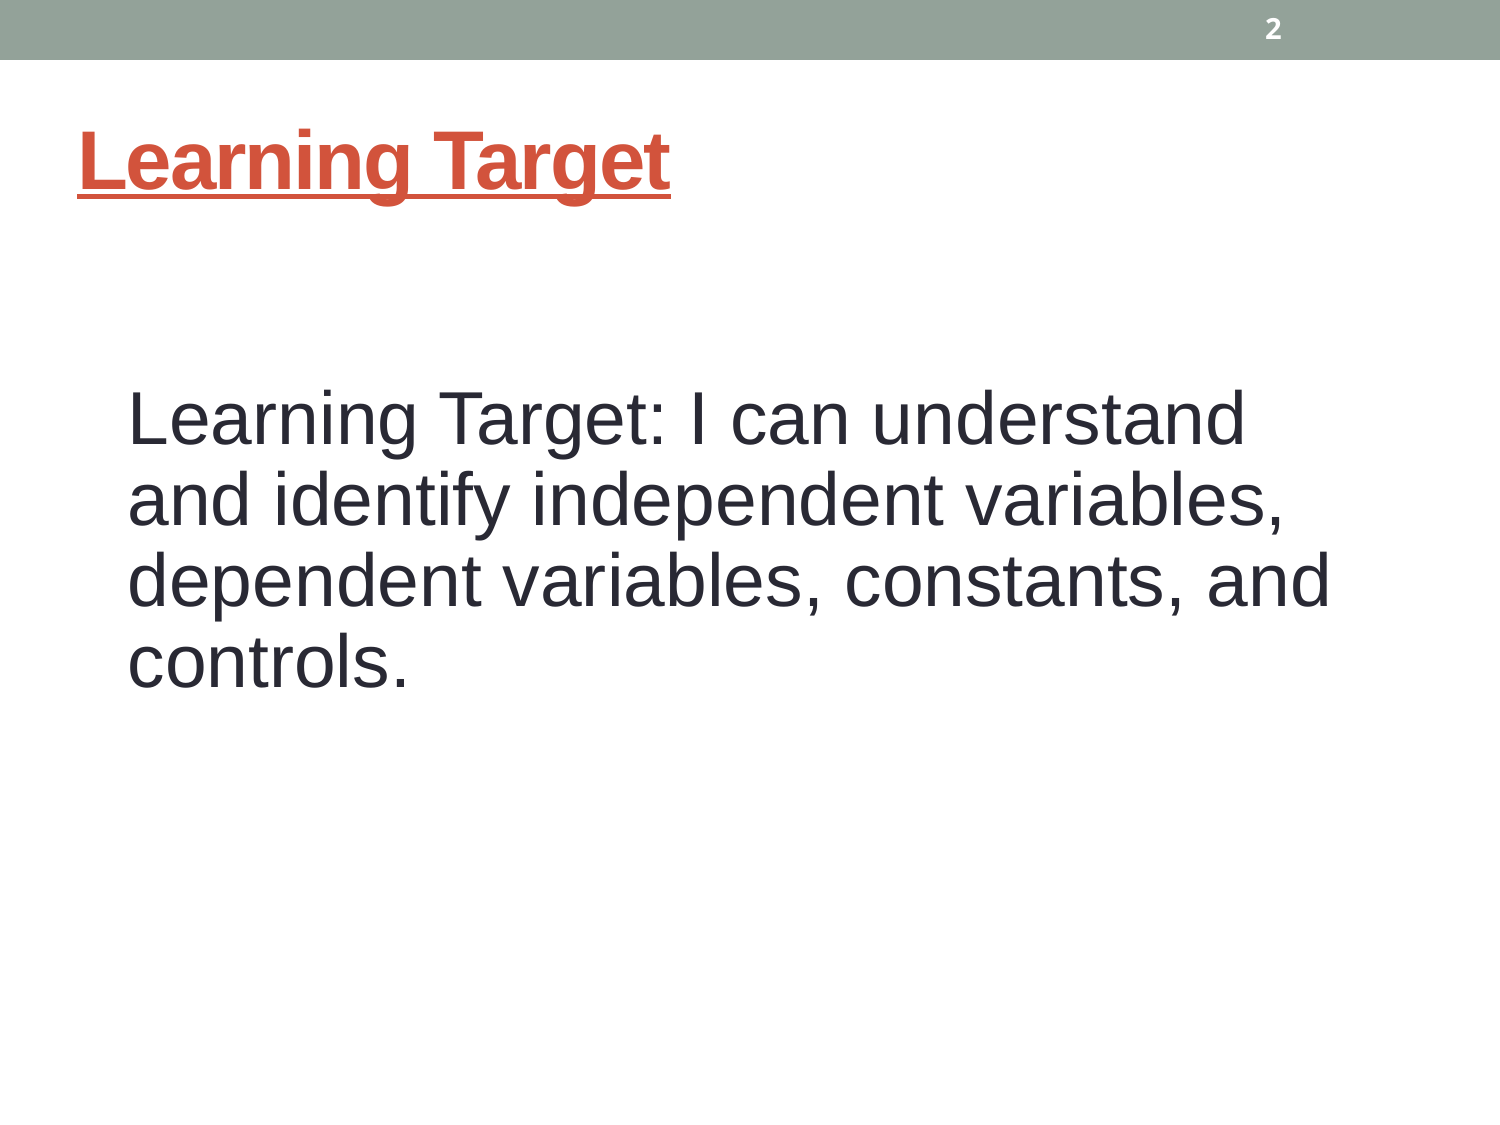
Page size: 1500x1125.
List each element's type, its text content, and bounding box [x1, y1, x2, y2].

slide_number 2 [1250, 3, 1425, 57]
list Learning Target: I can understand and identify independent variables, dependent variables, constants, and controls. [112, 312, 1375, 1063]
title Learning Target [62, 87, 1375, 225]
